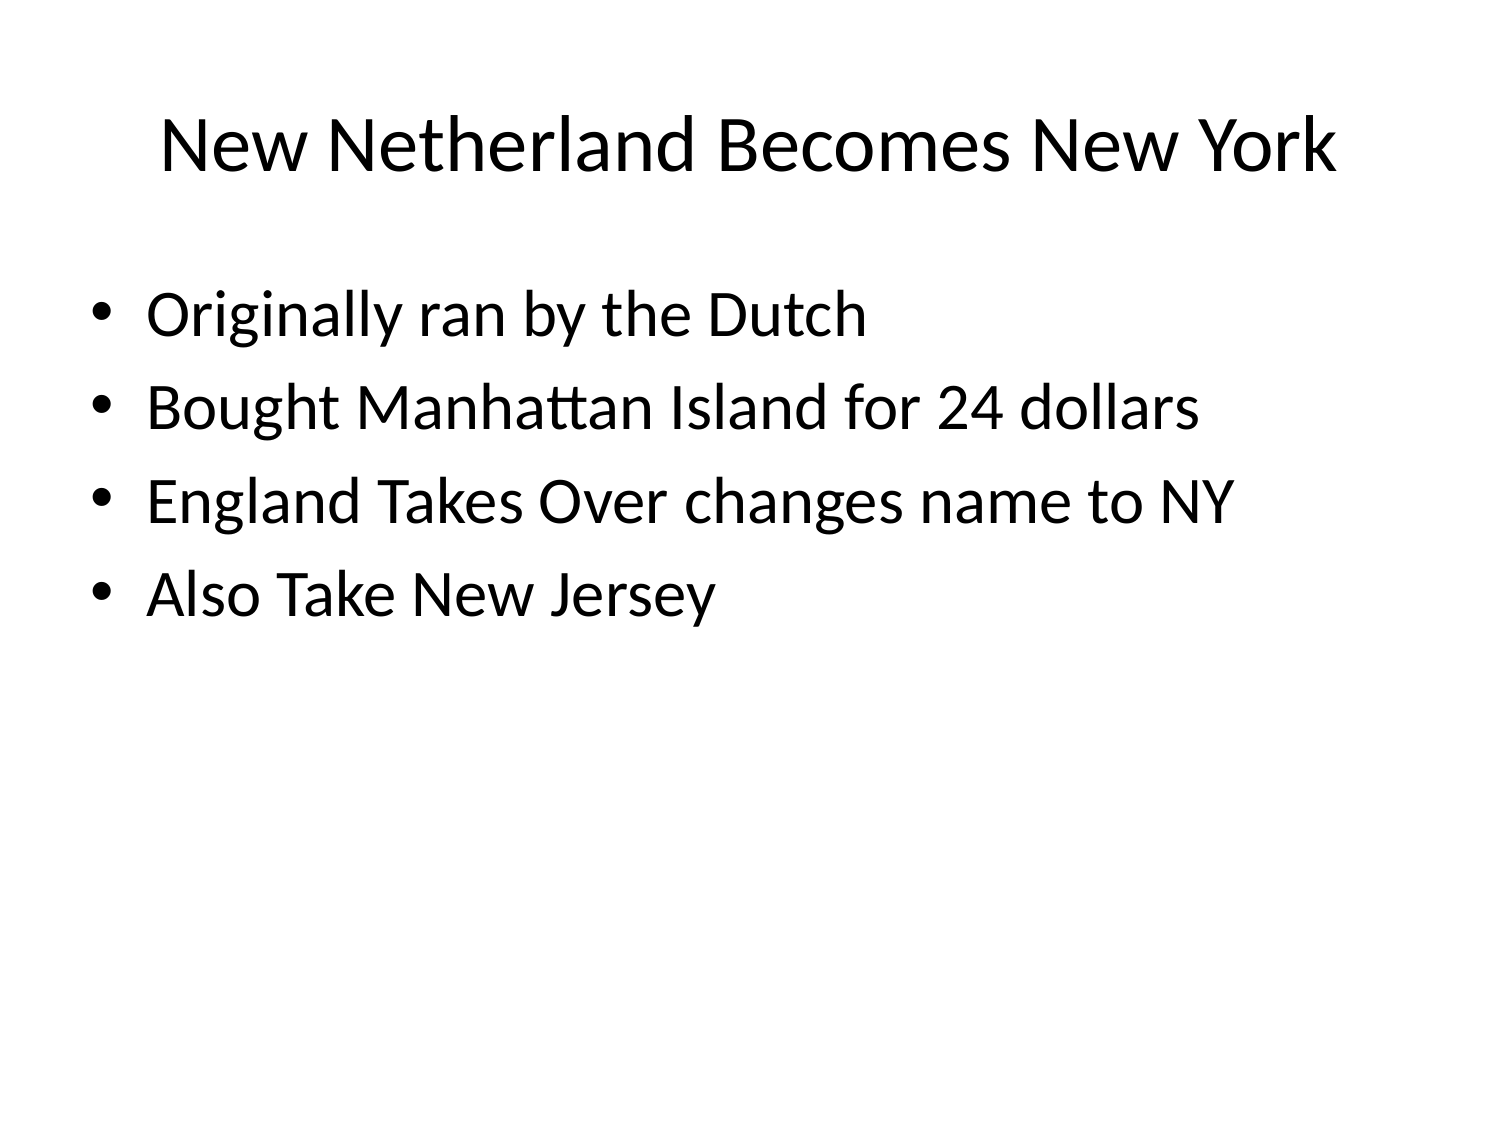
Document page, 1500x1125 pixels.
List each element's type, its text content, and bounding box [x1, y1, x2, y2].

list Originally ran by the Dutch Bought Manhattan Island for 24 dollars England Takes Over changes name to NY Also Take New Jersey [75, 262, 1425, 1005]
title New Netherland Becomes New York [75, 45, 1425, 233]
